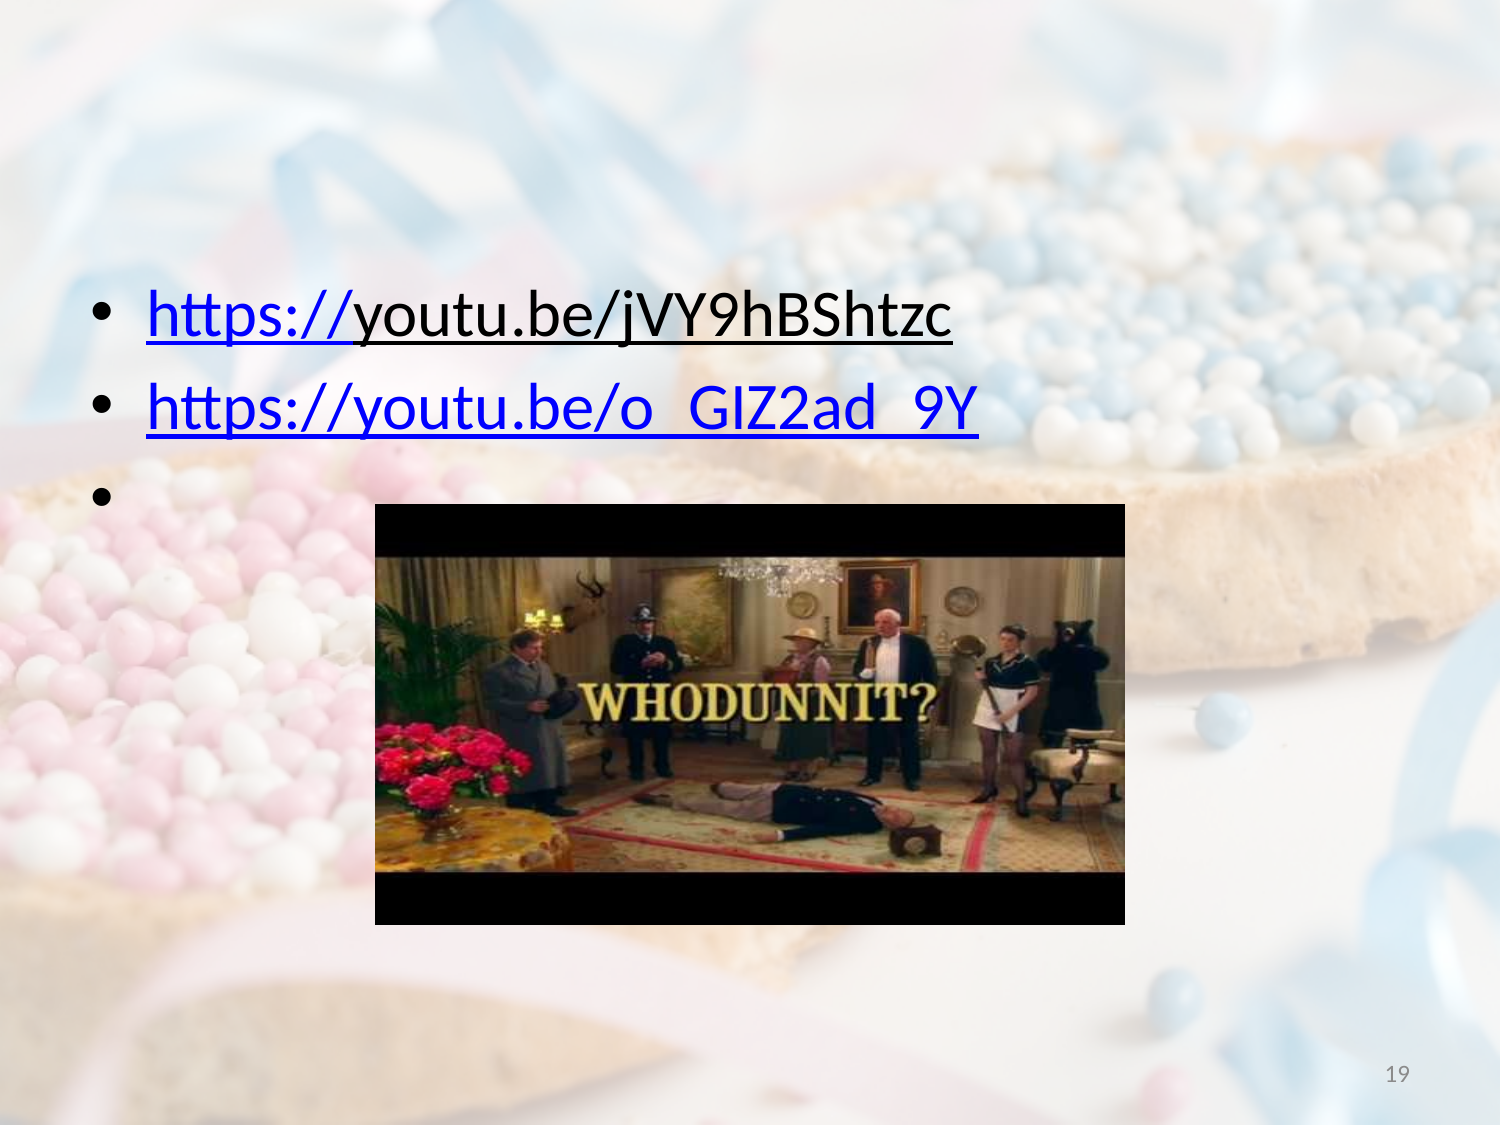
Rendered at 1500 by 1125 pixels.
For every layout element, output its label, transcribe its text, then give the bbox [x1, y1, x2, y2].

list https://youtu.be/jVY9hBShtzc https://youtu.be/o_GIZ2ad_9Y [75, 262, 1425, 1005]
slide_number 19 [1074, 1042, 1425, 1103]
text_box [374, 503, 1126, 926]
